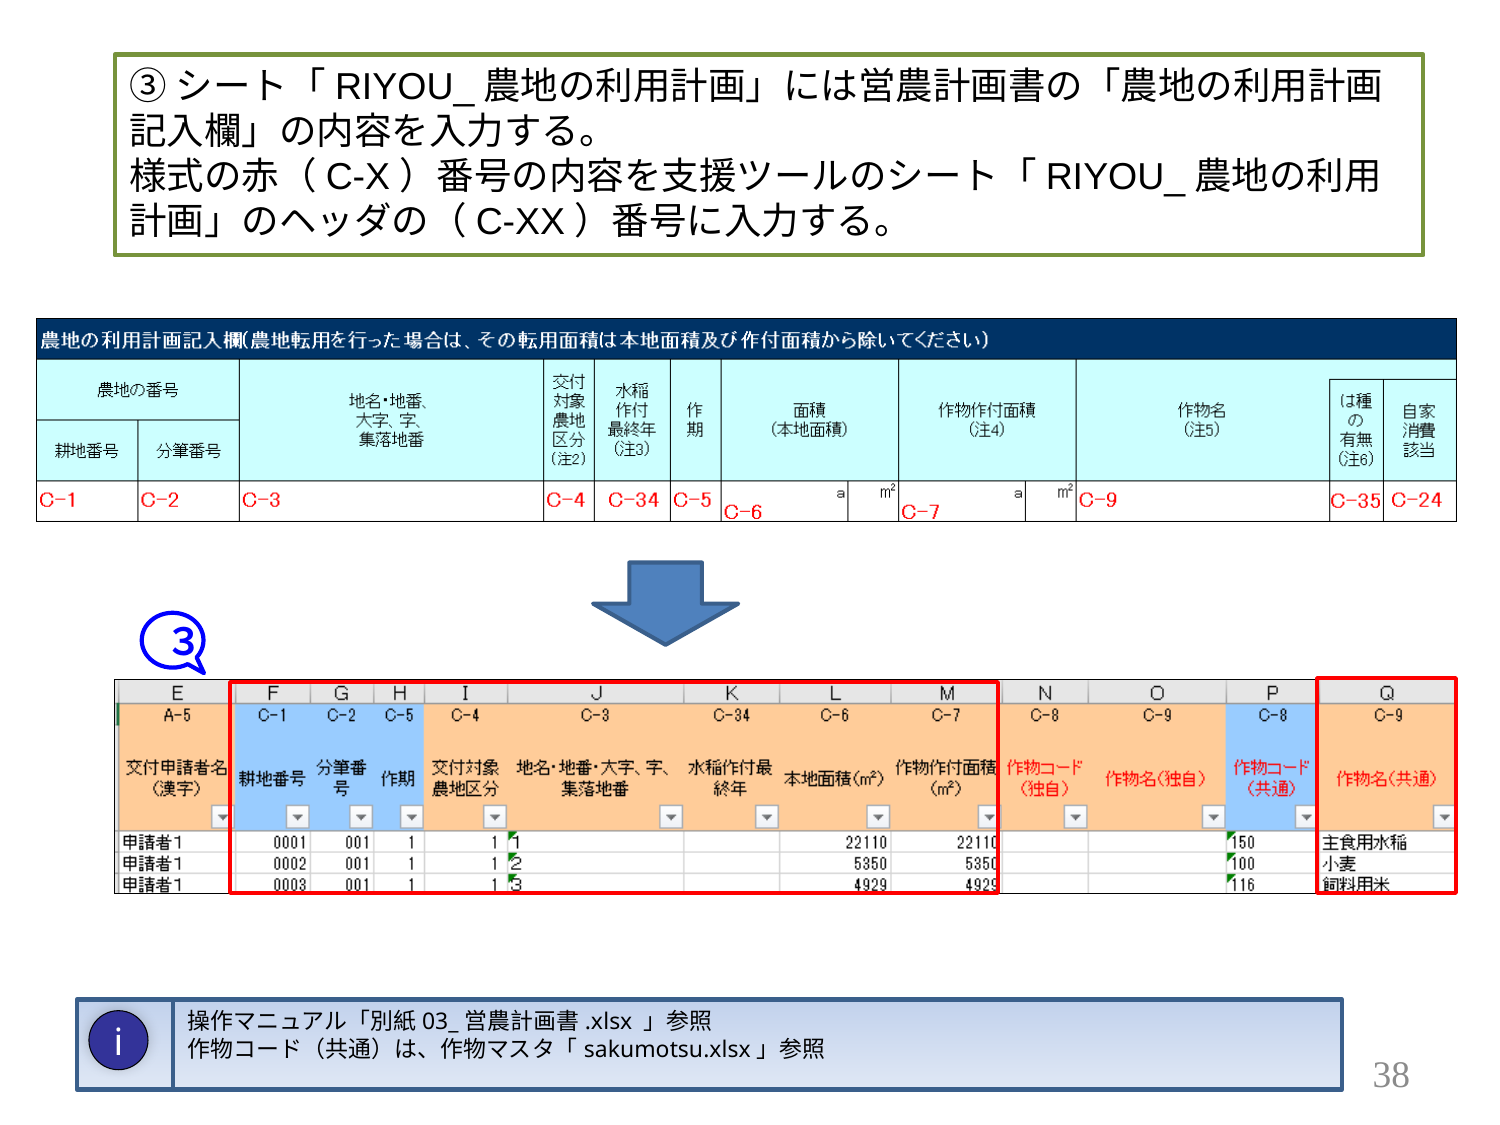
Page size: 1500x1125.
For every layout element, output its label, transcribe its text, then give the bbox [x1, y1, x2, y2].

picture [36, 317, 1457, 523]
slide_number 37 [1074, 1042, 1425, 1103]
text_box ３ [139, 610, 206, 676]
text_box [75, 997, 171, 1092]
text_box i [86, 1008, 151, 1072]
text_box 操作マニュアル「別紙03_営農計画書.xlsx 」参照 作物コード（共通）は、作物マスタ「sakumotsu.xlsx」参照 [171, 997, 1344, 1092]
picture [113, 678, 1457, 894]
text_box [591, 560, 741, 647]
text_box ③シート「RIYOU_農地の利用計画」には営農計画書の「農地の利用計画記入欄」の内容を入力する。 様式の赤（C-X）番号の内容を支援ツールのシート「RIYOU_農地の利用計画」のヘッダの（C-XX）番号に入力する。 [113, 52, 1425, 257]
